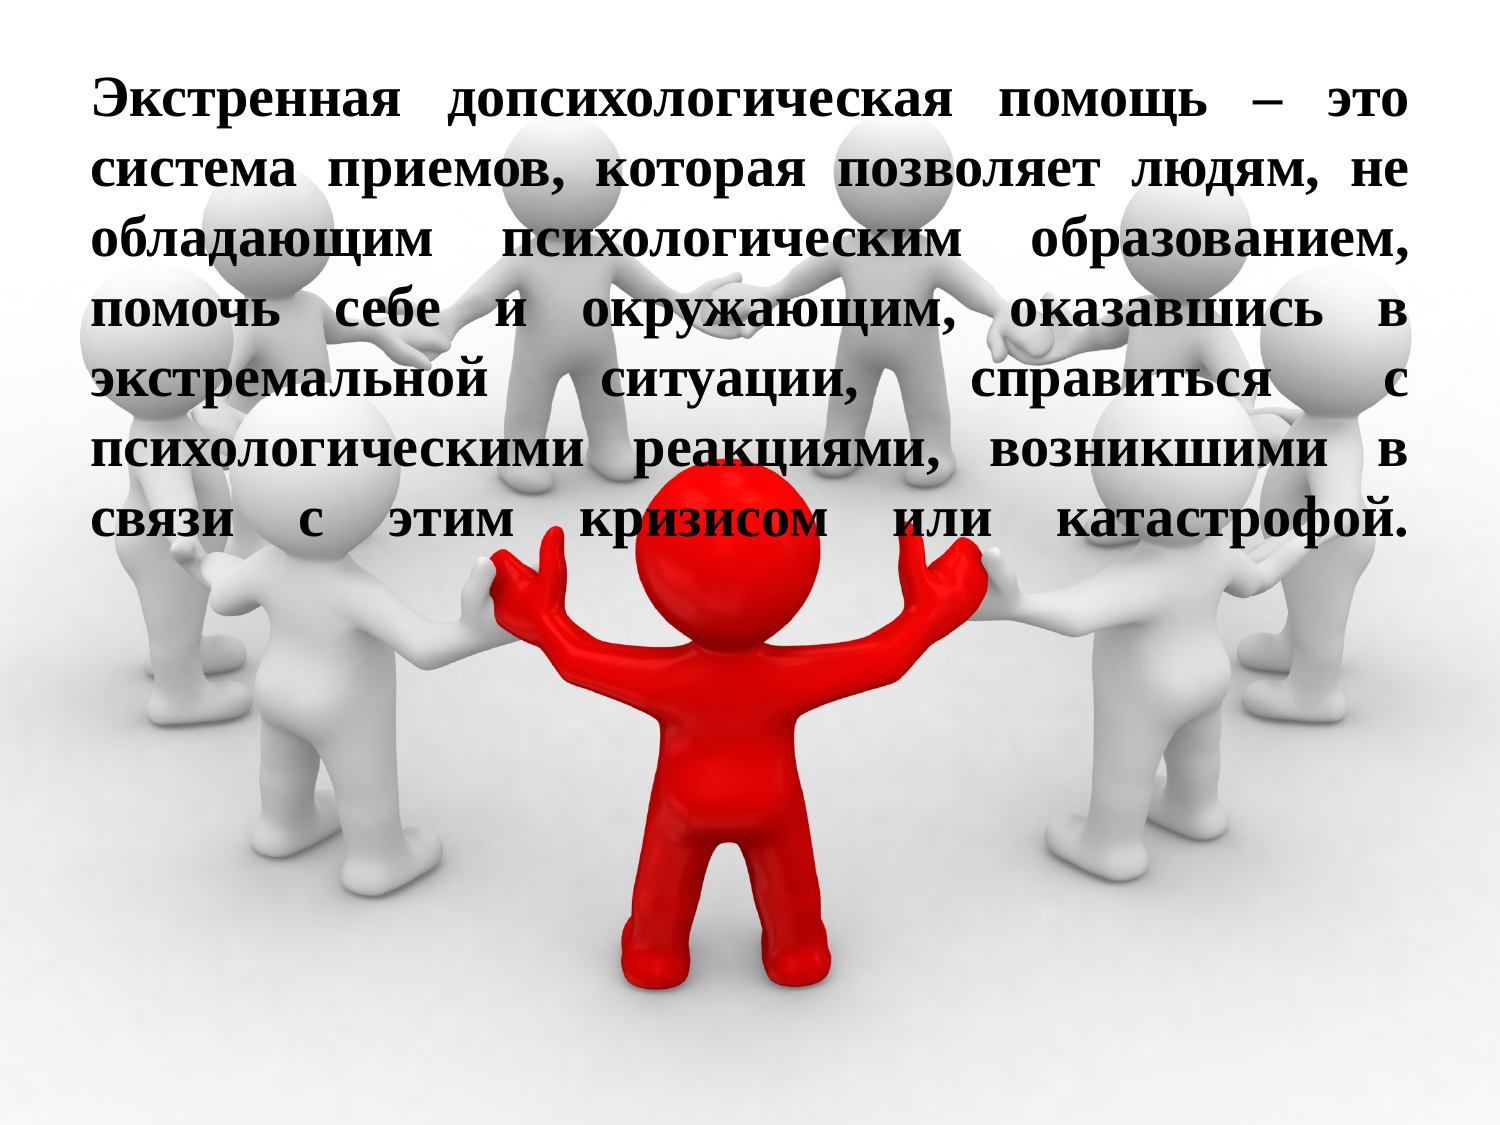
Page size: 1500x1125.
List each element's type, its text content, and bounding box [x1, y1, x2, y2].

picture [0, 0, 1500, 1125]
title Экстренная допсихологическая помощь – это система приемов, которая позволяет людям, не обладающим психологическим образованием, помочь себе и окружающим, оказавшись в экстремальной ситуации, справиться с психологическими реакциями, возникшими в связи с этим кризисом или катастрофой. [75, 0, 1425, 398]
